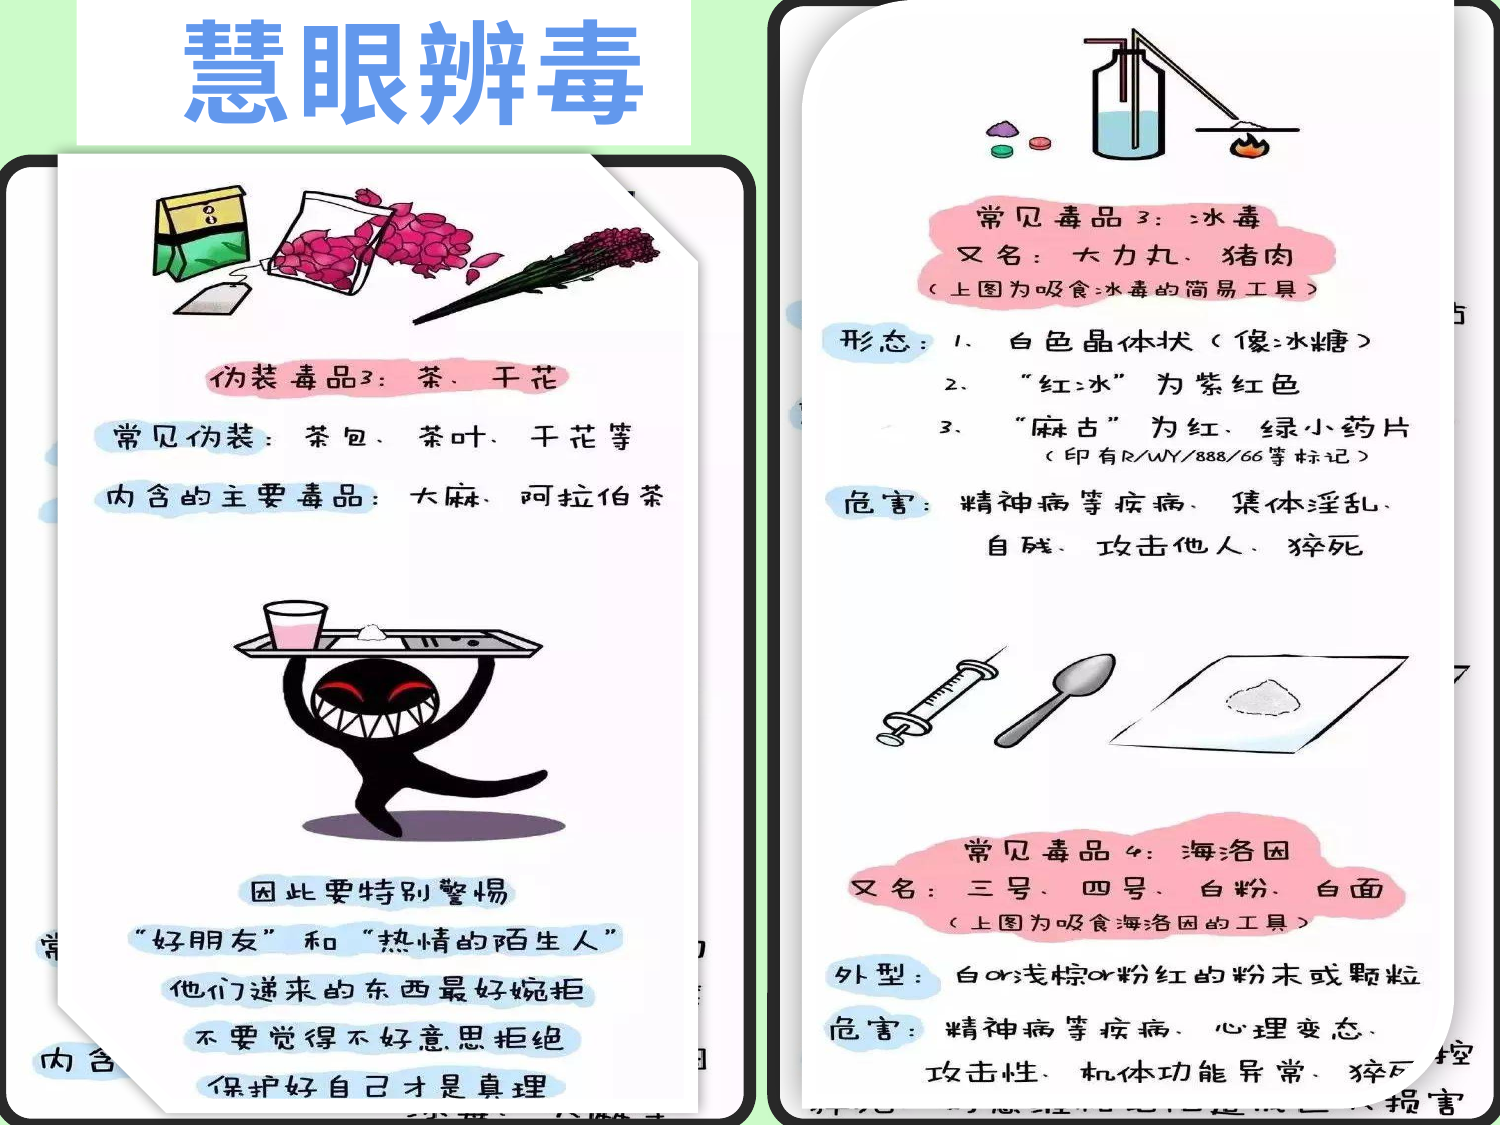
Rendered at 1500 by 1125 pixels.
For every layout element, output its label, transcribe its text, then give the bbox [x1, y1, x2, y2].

text_box 慧眼辨毒 [76, 0, 691, 146]
picture [0, 160, 751, 1125]
picture [773, 0, 1500, 1125]
